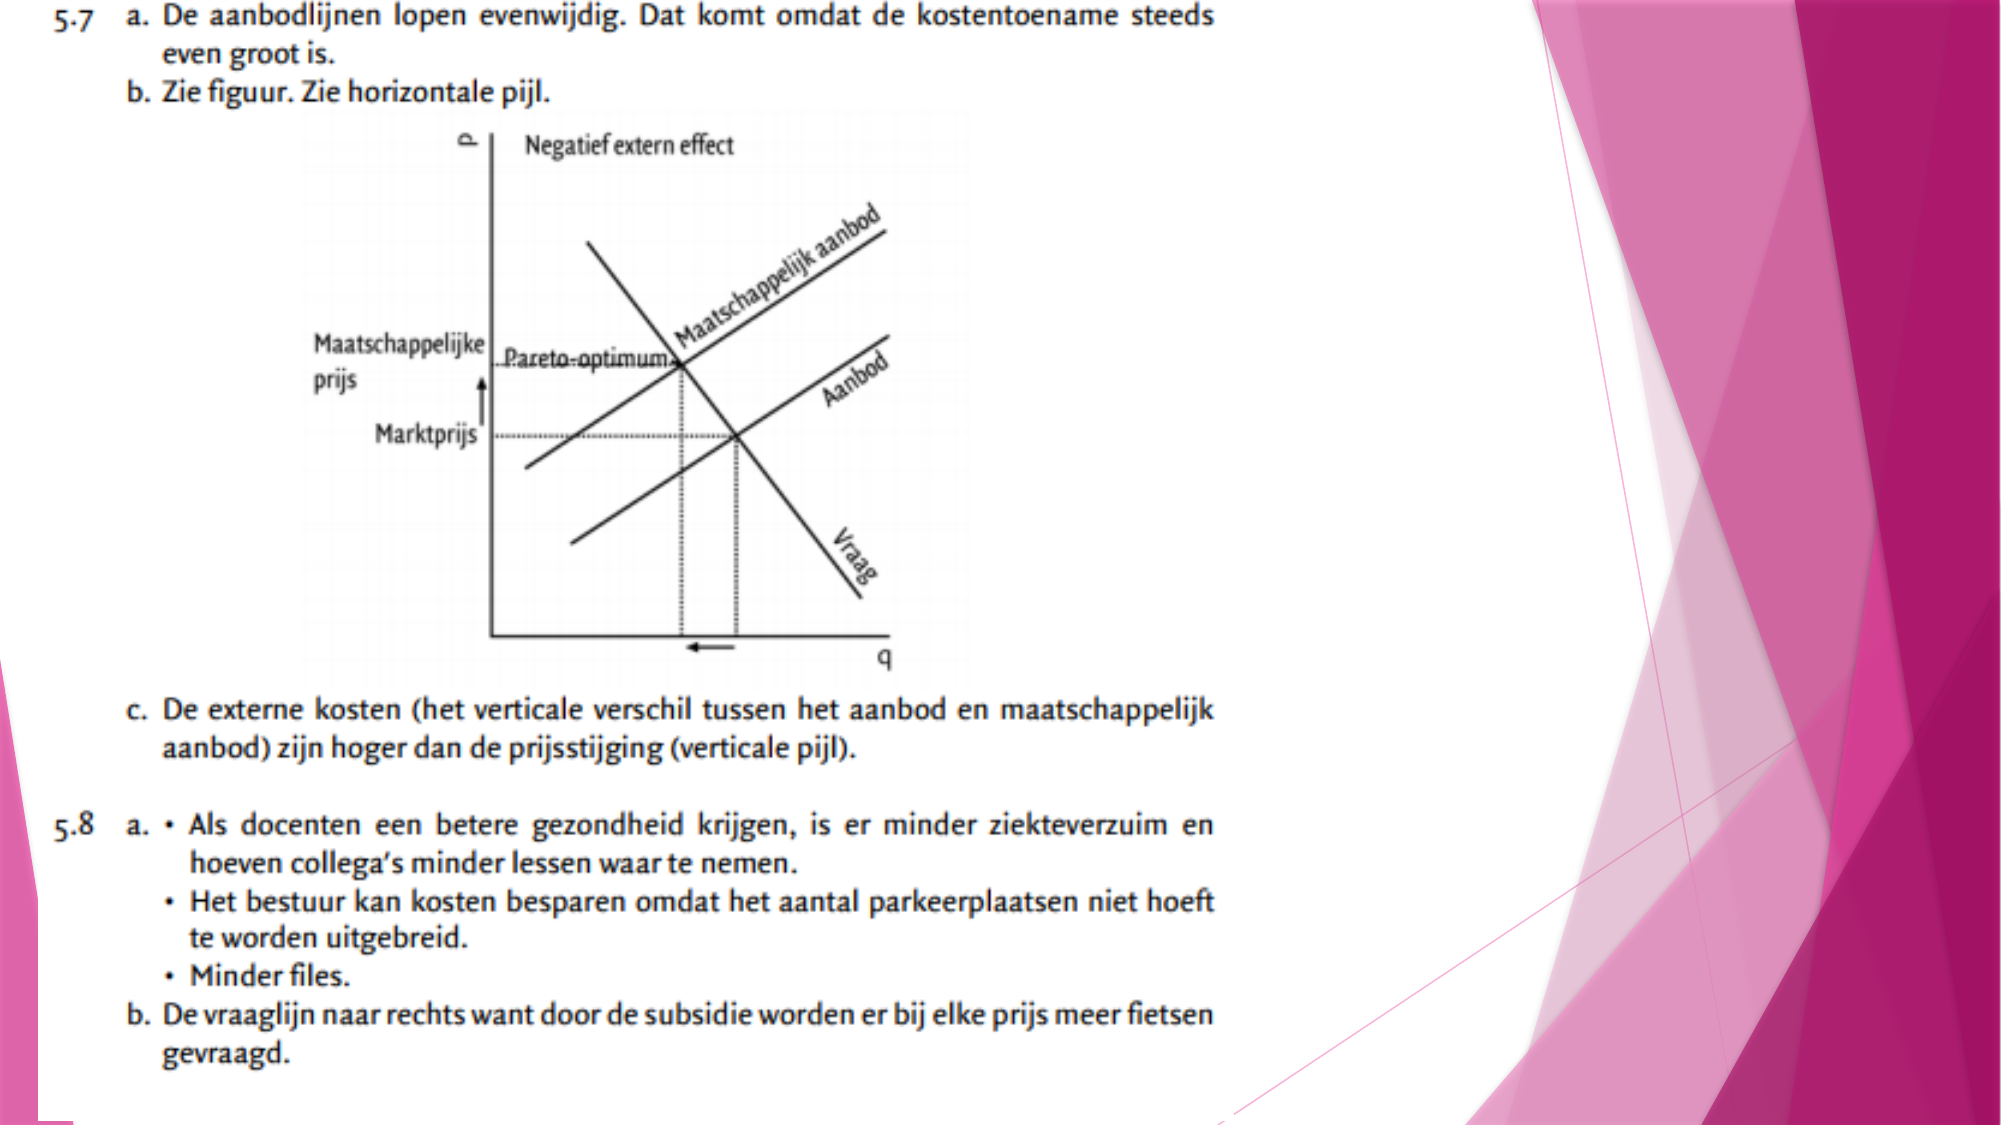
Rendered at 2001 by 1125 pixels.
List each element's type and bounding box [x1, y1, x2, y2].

picture [37, 0, 1235, 1122]
